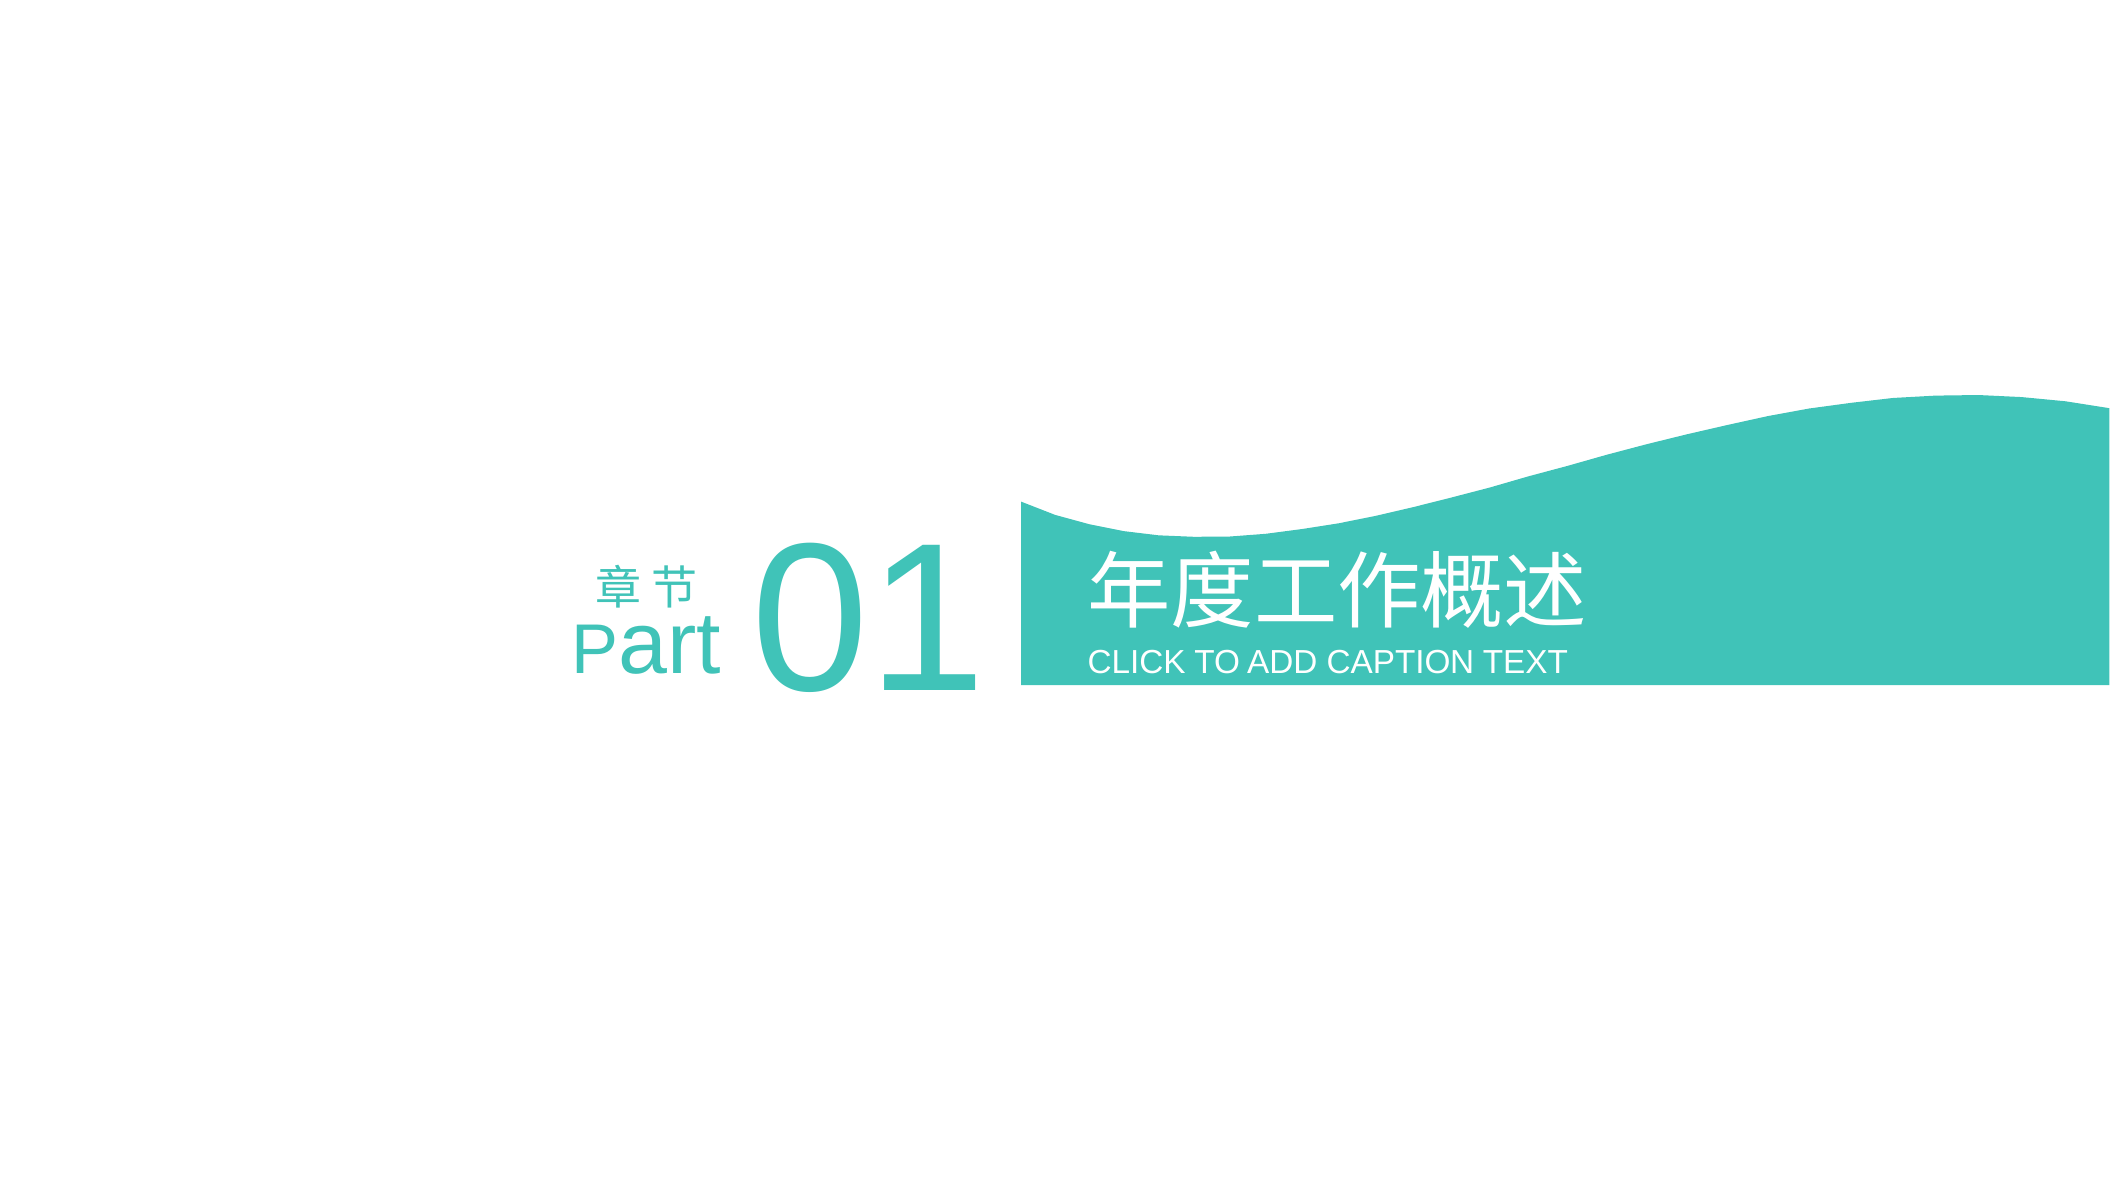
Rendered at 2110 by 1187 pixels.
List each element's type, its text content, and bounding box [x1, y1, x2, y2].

text_box 年度工作概述 [1087, 549, 1693, 640]
text_box 01 [751, 479, 986, 733]
text_box CLICK TO ADD CAPTION TEXT [1087, 644, 1693, 681]
text_box [1021, 395, 2110, 686]
text_box 章 节 [595, 558, 698, 614]
text_box Part [571, 586, 722, 692]
